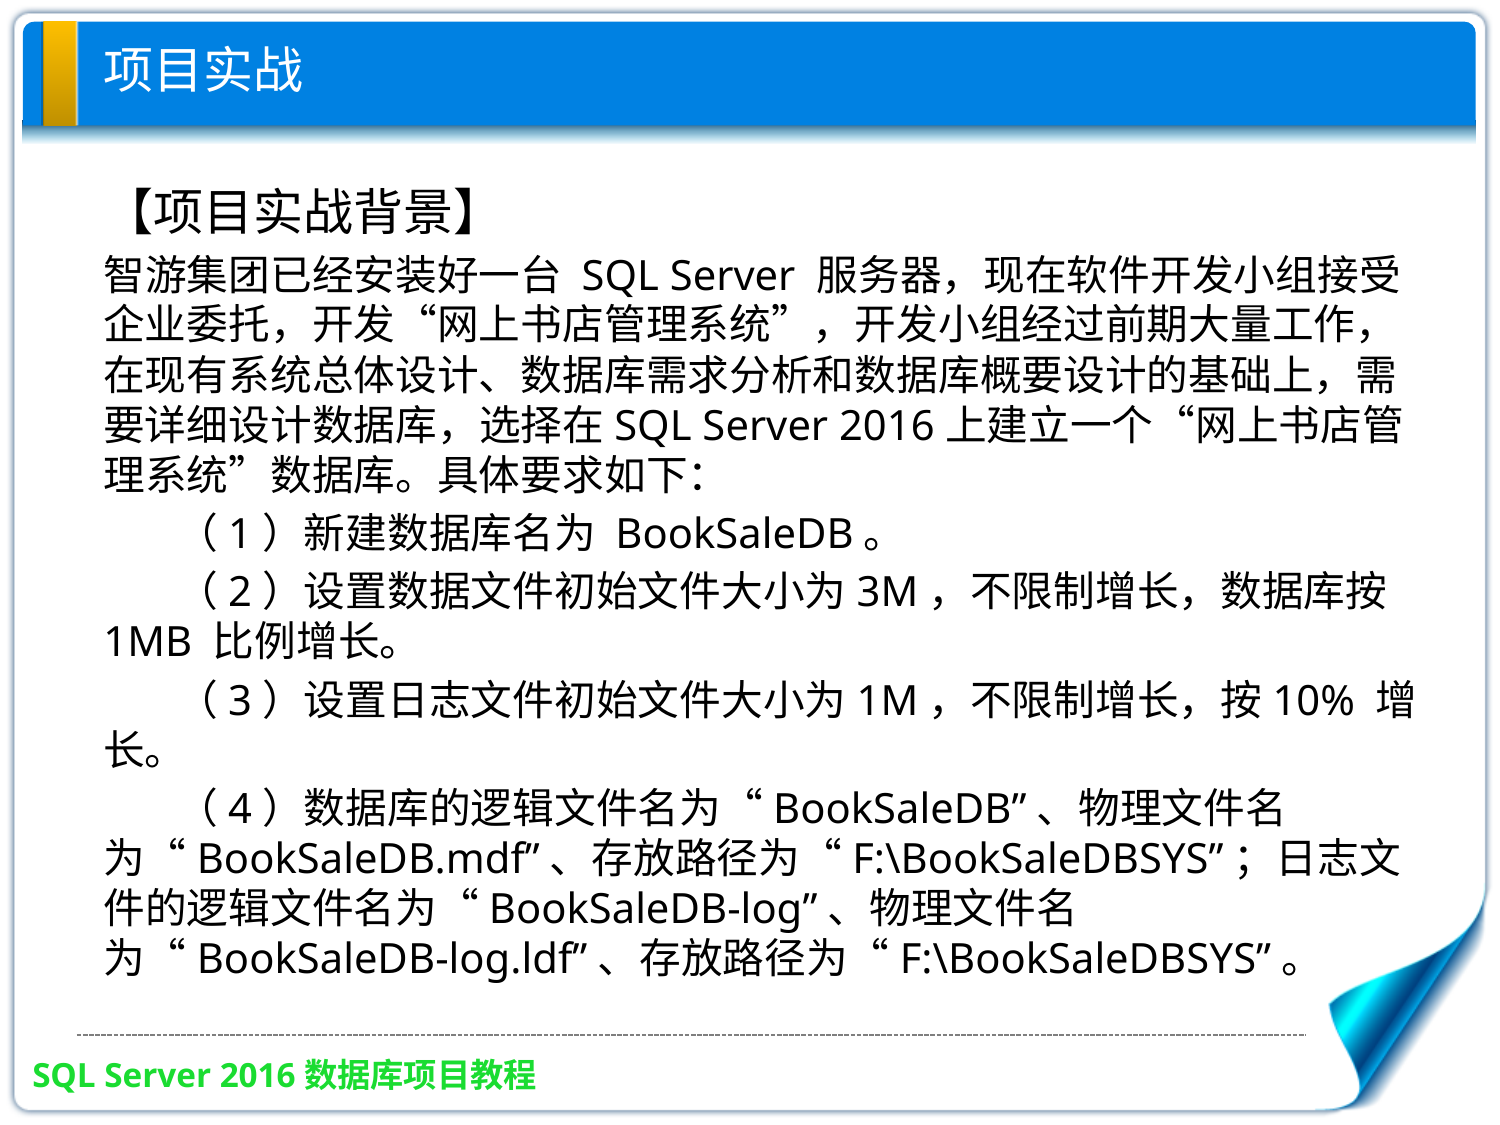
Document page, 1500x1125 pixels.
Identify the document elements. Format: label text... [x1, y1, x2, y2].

list 【项目实战背景】 智游集团已经安装好一台 SQL Server 服务器，现在软件开发小组接受企业委托，开发“网上书店管理系统”，开发小组经过前期大量工作，在现有系统总体设计、数据库需求分析和数据库概要设计的基础上，需要详细设计数据库，选择在SQL Server 2016上建立一个“网上书店管理系统”数据库。具体要求如下： （1）新建数据库名为 BookSaleDB。 （2）设置数据文件初始文件大小为3M，不限制增长，数据库按1MB 比例增长。 （3）设置日志文件初始文件大小为1M，不限制增长，按10% 增长。 （4）数据库的逻辑文件名为“BookSaleDB”、物理文件名为“BookSaleDB.mdf”、存放路径为“F:\BookSaleDBSYS”；日志文件的逻辑文件名为“BookSaleDB-log”、物理文件名为“BookSaleDB-log.ldf”、存放路径为“F:\BookSaleDBSYS”。 [88, 172, 1439, 911]
picture [0, 0, 1500, 1125]
title 项目实战 [88, 30, 1301, 124]
